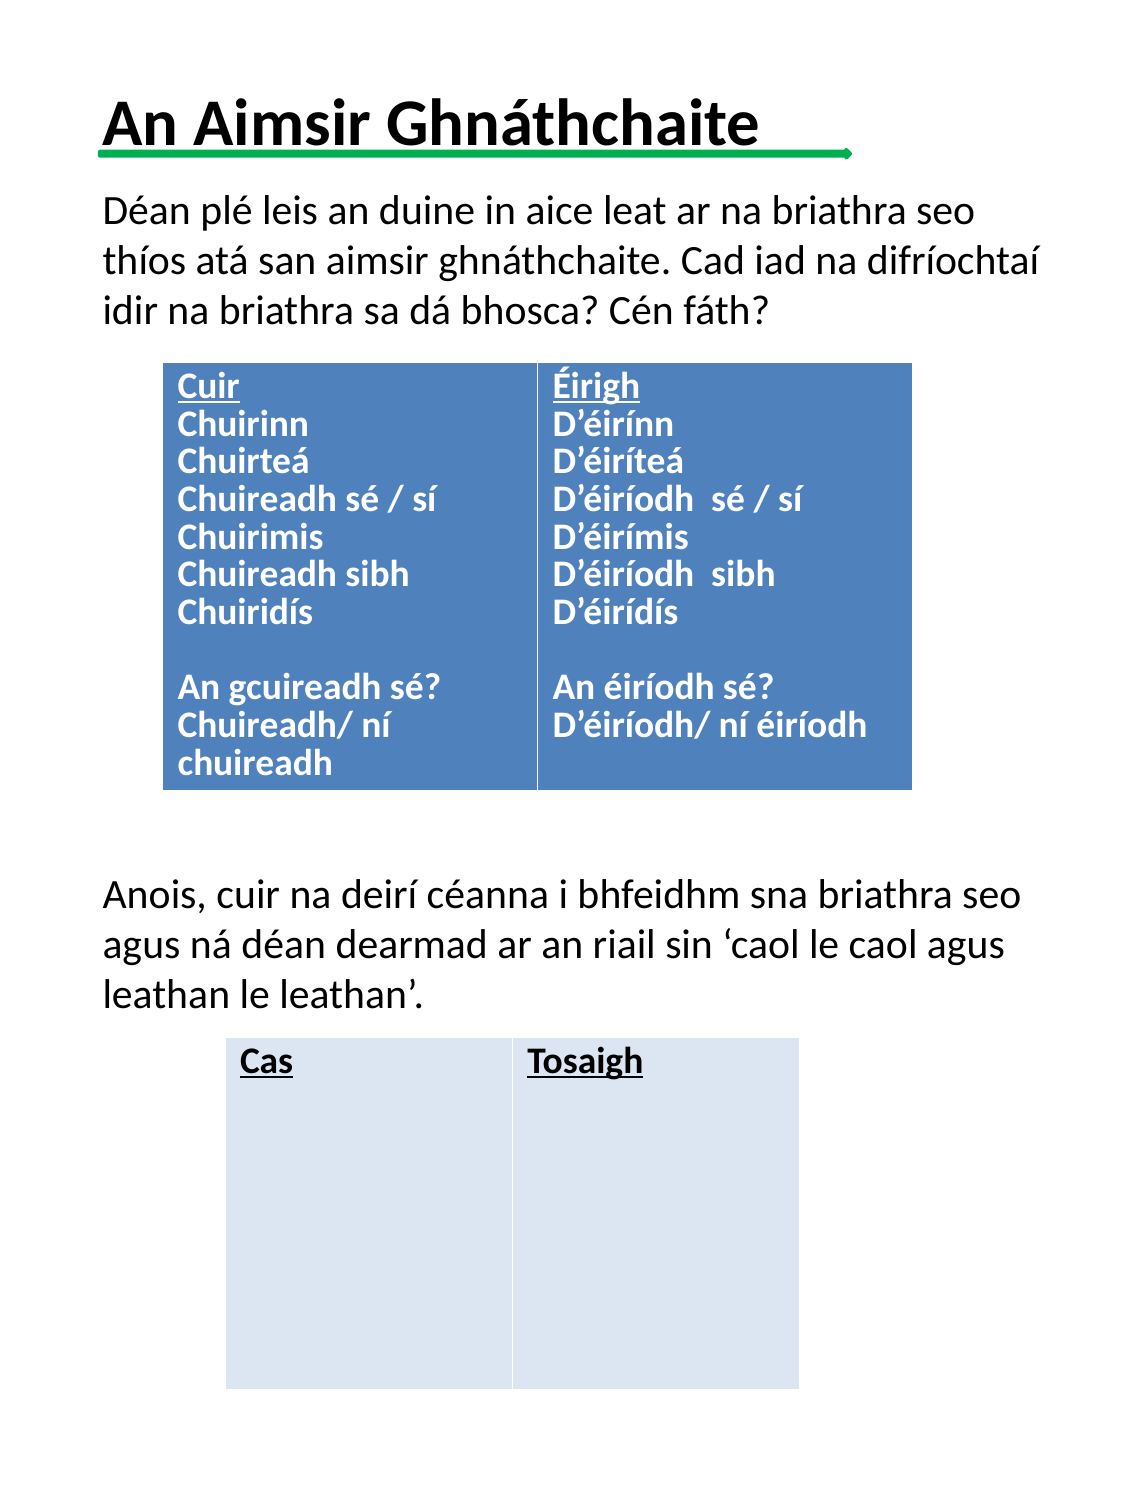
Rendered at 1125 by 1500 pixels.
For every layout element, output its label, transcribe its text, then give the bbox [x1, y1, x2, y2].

text_box [97, 148, 853, 160]
table_header Éirigh D’éirínn D’éiríteá D’éiríodh sé / sí D’éirímis D’éiríodh sibh D’éirídís An éiríodh sé? D’éiríodh/ ní éiríodh [538, 363, 912, 790]
subtitle Déan plé leis an duine in aice leat ar na briathra seo thíos atá san aimsir ghnáthchaite. Cad iad na difríochtaí idir na briathra sa dá bhosca? Cén fáth? Anois, cuir na deirí céanna i bhfeidhm sna briathra seo agus ná déan dearmad ar an riail sin ‘caol le caol agus leathan le leathan’. [87, 174, 1063, 1388]
title An Aimsir Ghnáthchaite [87, 50, 1044, 188]
table_header Tosaigh [513, 1038, 799, 1389]
table_header Cas [226, 1038, 512, 1389]
table_header Cuir Chuirinn Chuirteá Chuireadh sé / sí Chuirimis Chuireadh sibh Chuiridís An gcuireadh sé? Chuireadh/ ní chuireadh [163, 363, 537, 790]
